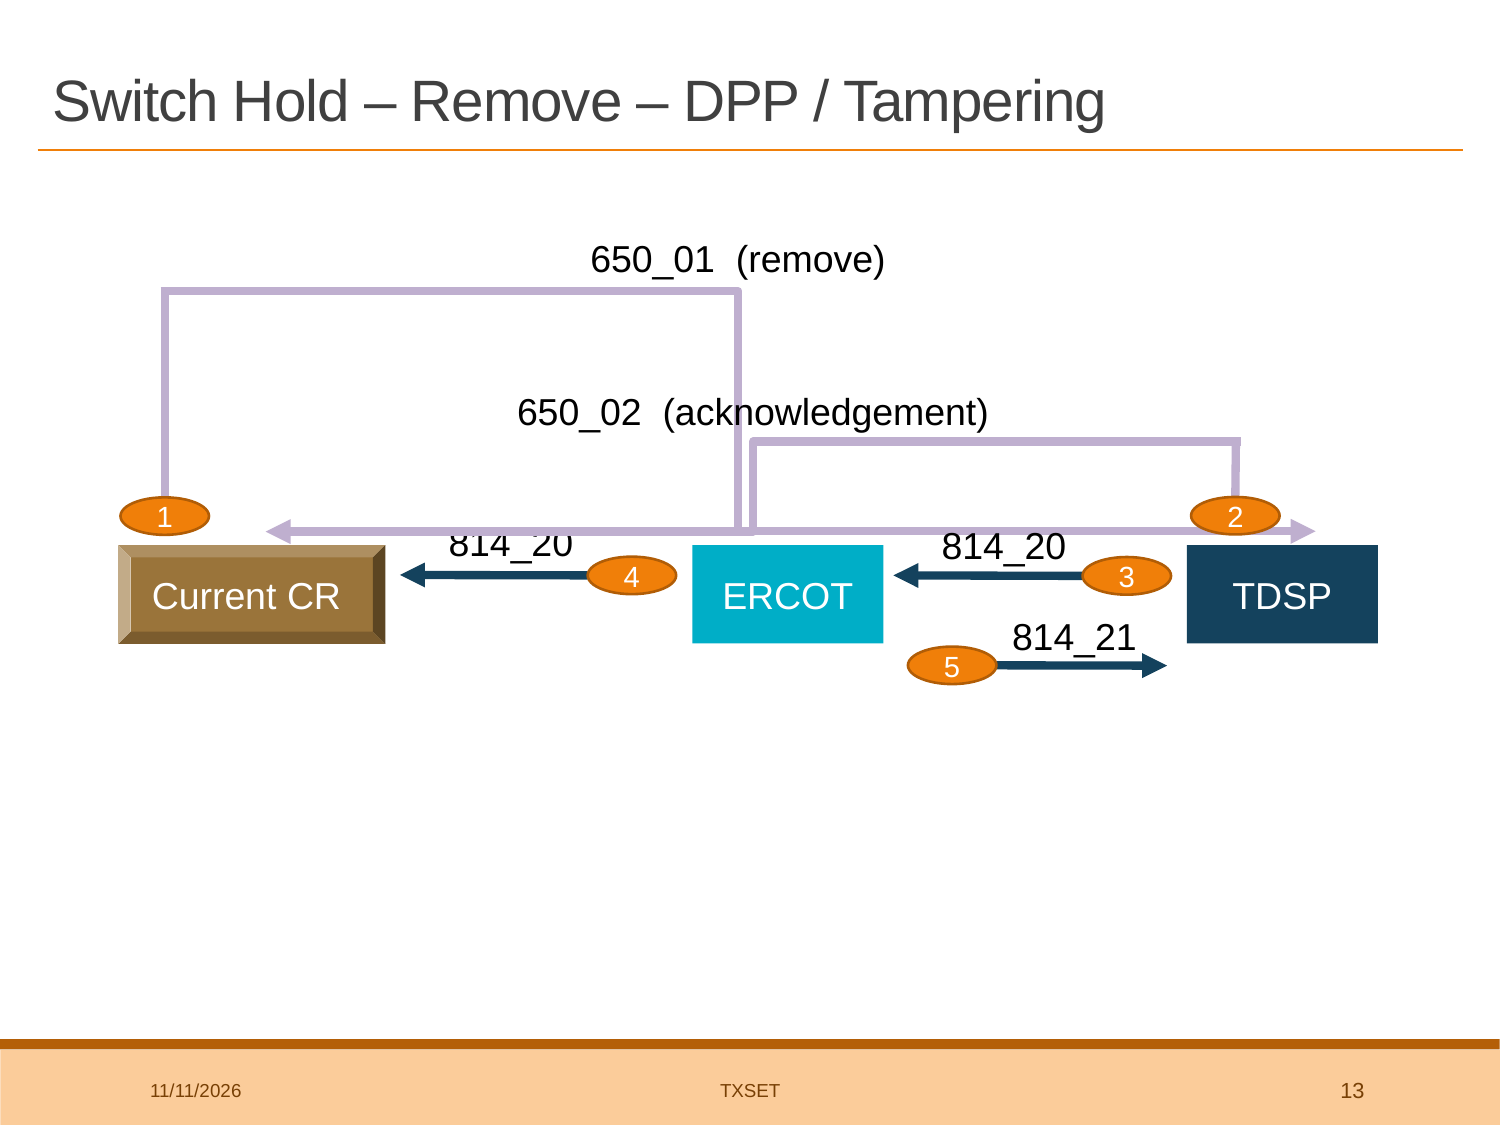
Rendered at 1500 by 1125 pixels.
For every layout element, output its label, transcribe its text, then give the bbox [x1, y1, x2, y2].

text_box Current CR [118, 545, 386, 644]
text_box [399, 543, 677, 595]
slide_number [135, 1059, 440, 1120]
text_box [892, 543, 1172, 596]
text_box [119, 227, 1317, 536]
footer TxSET [453, 1059, 1047, 1120]
slide_number 13 [1218, 1059, 1380, 1120]
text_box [907, 605, 1168, 685]
title Switch Hold – Remove – DPP / Tampering [37, 37, 1275, 141]
text_box [121, 546, 383, 557]
text_box TDSP [1186, 544, 1379, 645]
text_box ERCOT [691, 544, 885, 645]
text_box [265, 380, 1281, 535]
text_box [119, 546, 131, 643]
